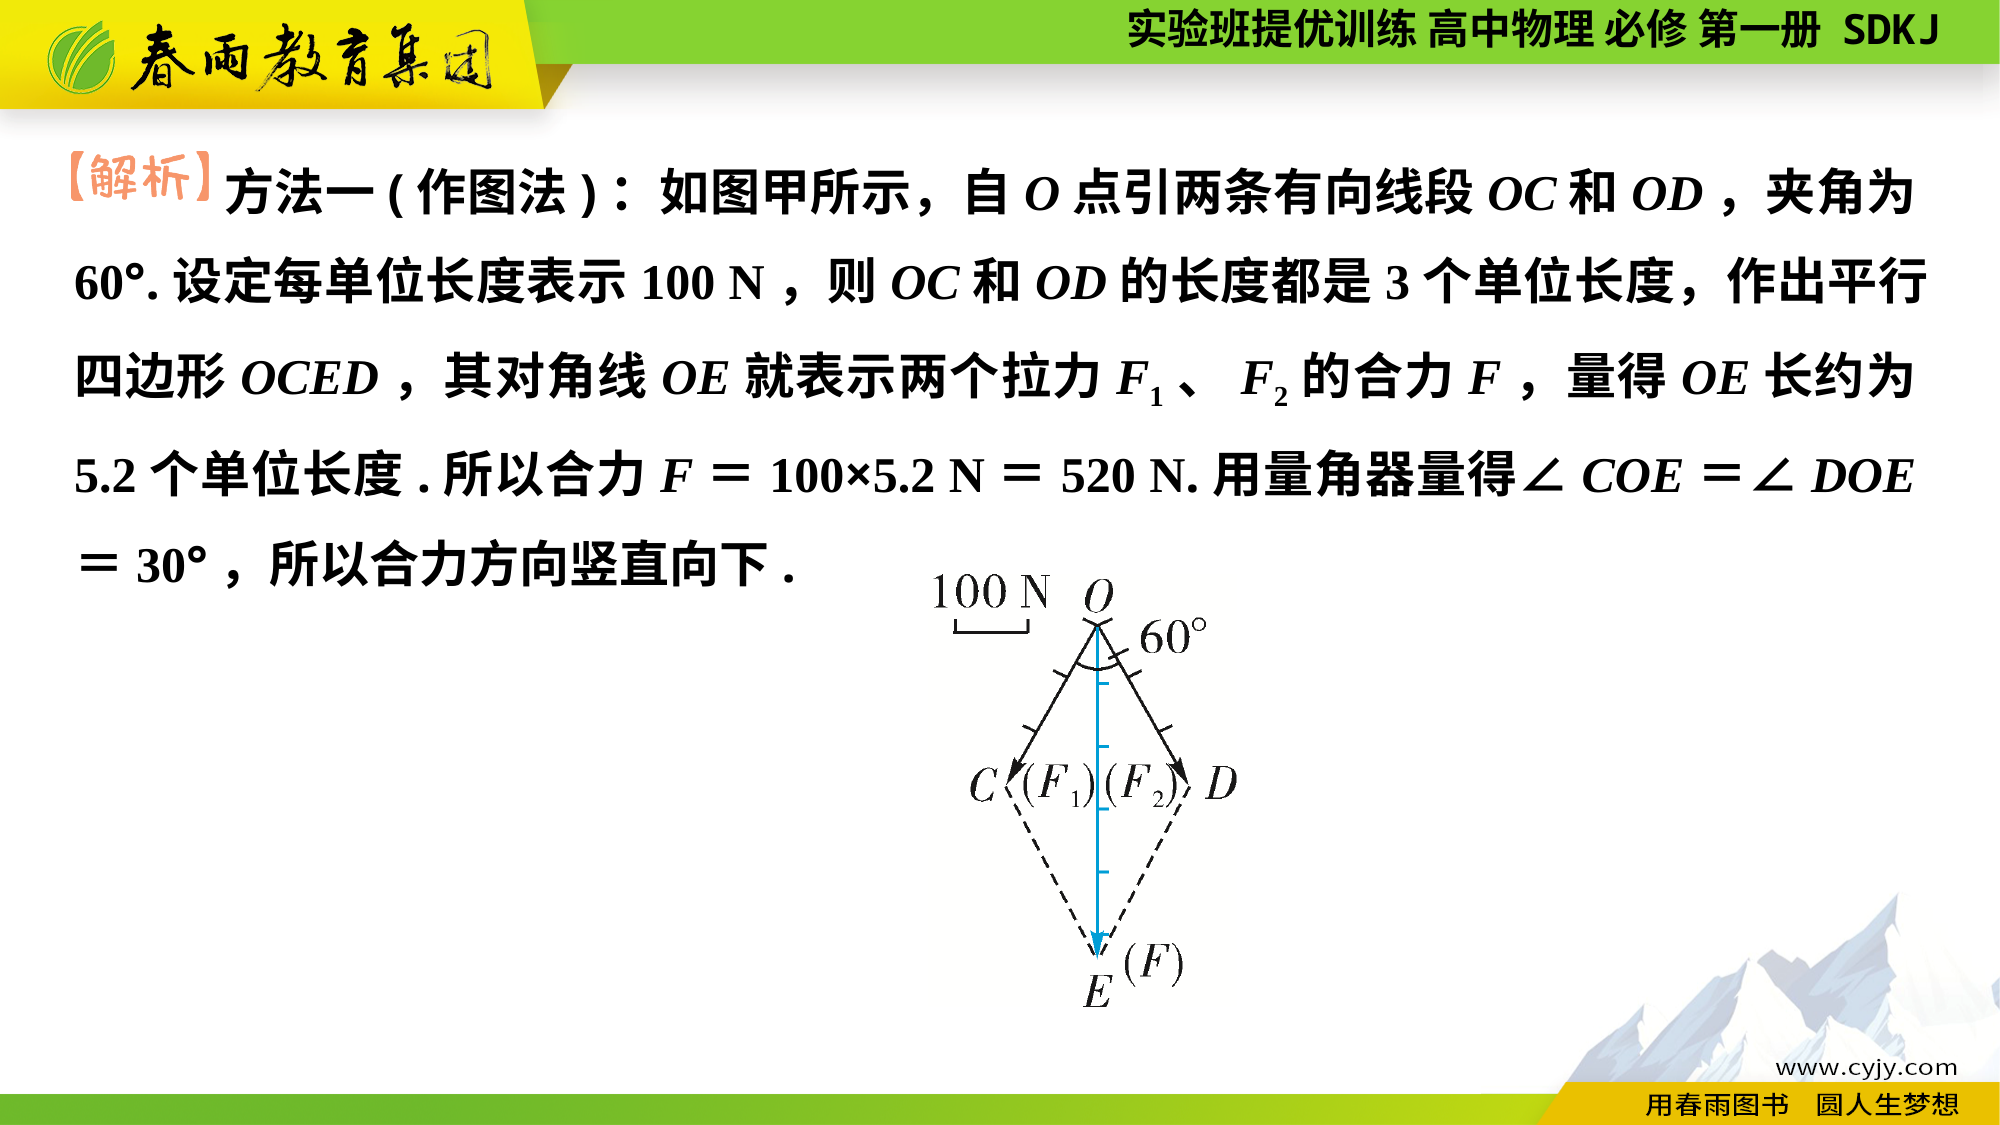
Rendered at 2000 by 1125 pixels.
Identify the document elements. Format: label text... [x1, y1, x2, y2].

picture [0, 0, 2000, 1125]
list 方法一(作图法)：如图甲所示，自O点引两条有向线段OC和OD，夹角为60°.设定每单位长度表示100 N，则OC和OD的长度都是3个单位长度，作出平行四边形OCED，其对角线OE就表示两个拉力F1、F2的合力F，量得OE长约为5.2个单位长度.所以合力F＝100×5.2 N＝520 N.用量角器量得∠COE＝∠DOE＝30°，所以合力方向竖直向下. [59, 122, 1944, 581]
